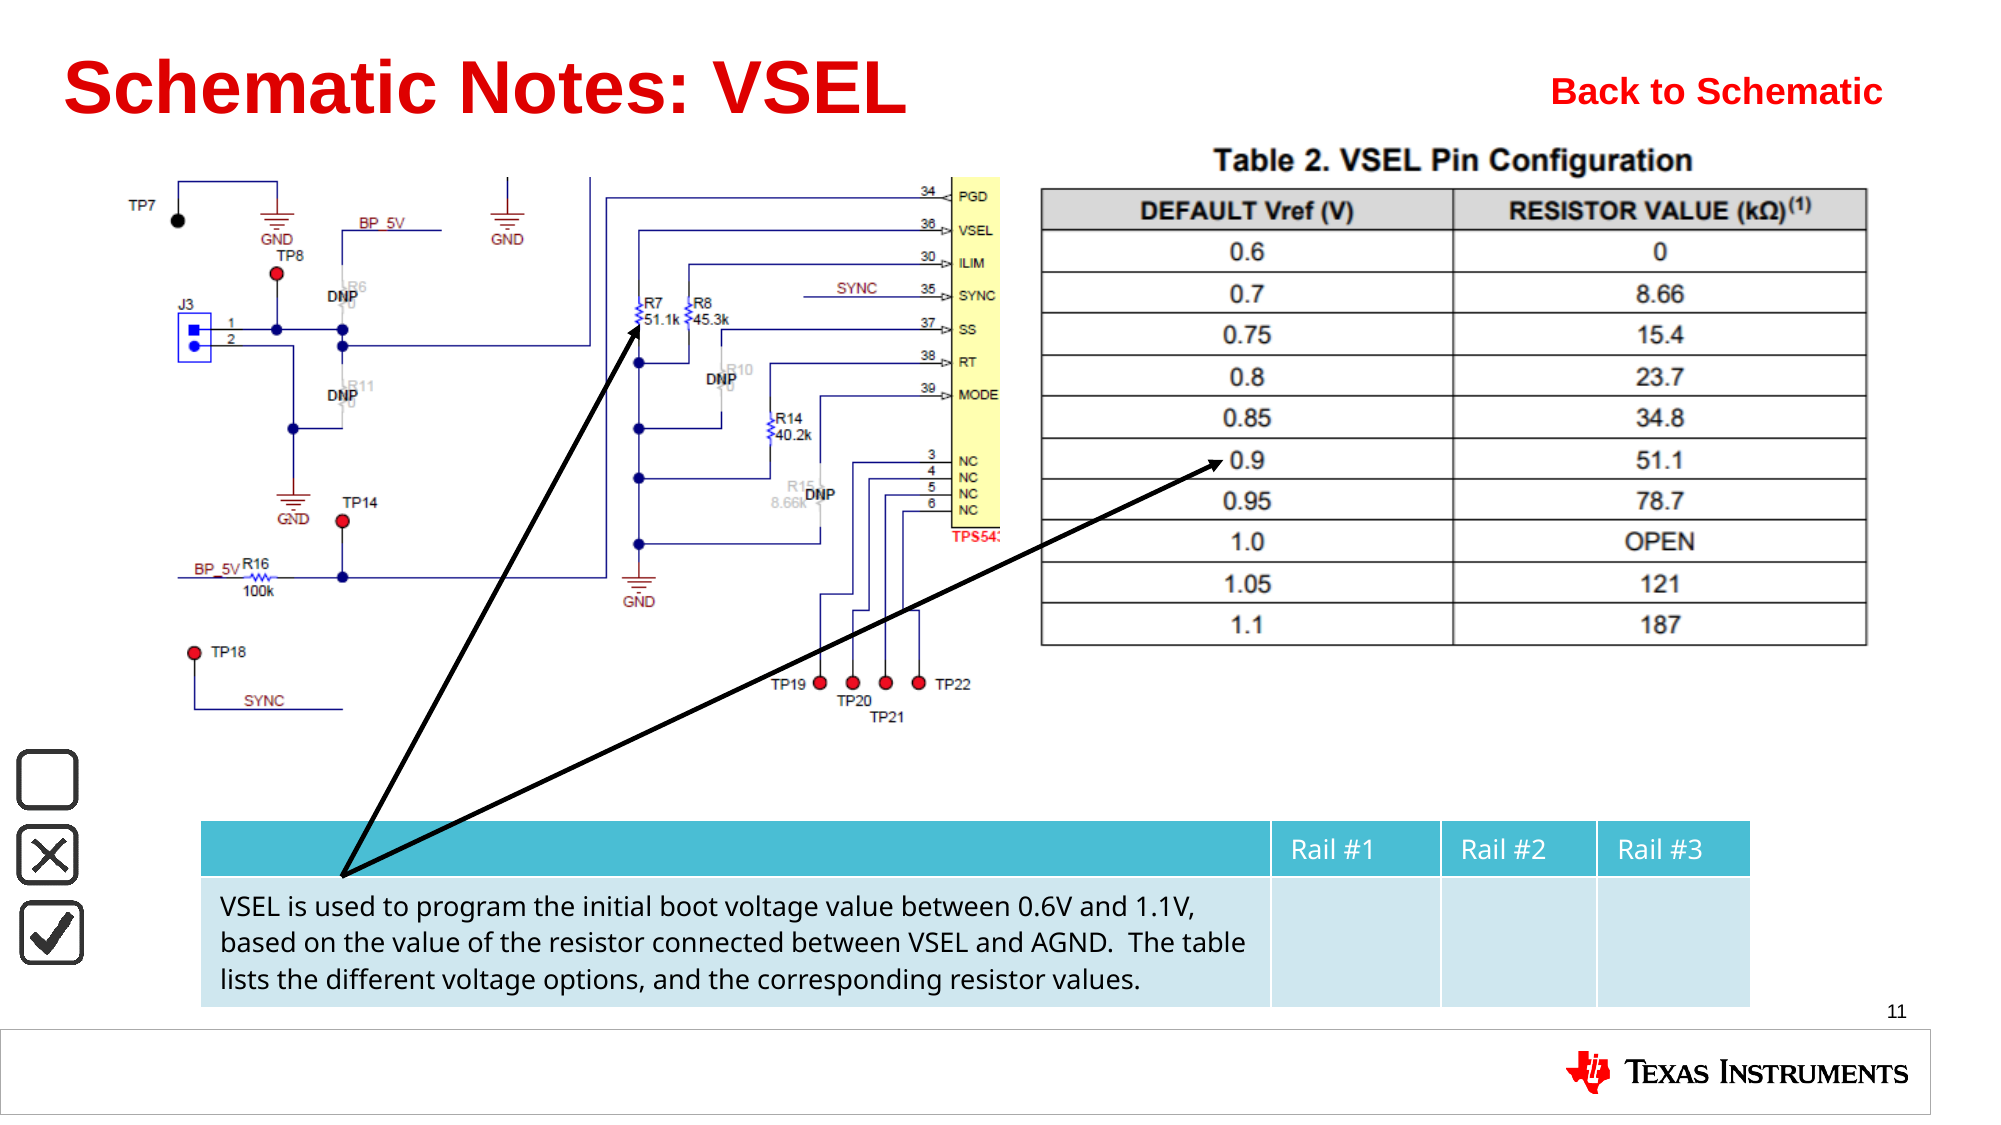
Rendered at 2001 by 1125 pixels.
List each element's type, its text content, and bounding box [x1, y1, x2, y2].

text_box Back to Schematic [1535, 59, 1899, 120]
picture [15, 746, 82, 812]
slide_number 11 [1452, 992, 1920, 1027]
picture [11, 895, 95, 973]
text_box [341, 459, 1224, 877]
picture [1566, 1051, 1908, 1094]
table_cell [1442, 878, 1596, 1007]
table_cell [1598, 878, 1750, 1007]
title Schematic Notes: VSEL [50, 23, 1901, 157]
table_header [1227, 821, 1270, 876]
table_header Rail #3 [1598, 821, 1750, 876]
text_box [341, 323, 641, 459]
table_cell VSEL is used to program the initial boot voltage value between 0.6V and 1.1V, based on the value of the resistor connected between VSEL and AGND. The table lists the different voltage options, and the corresponding resistor values. [201, 878, 1270, 1007]
table_header Rail #1 [1272, 821, 1440, 876]
table_header [201, 821, 335, 876]
table_cell [1272, 878, 1440, 1007]
table_header Rail #2 [1442, 821, 1596, 876]
picture [120, 177, 1000, 732]
picture [1027, 143, 1878, 654]
picture [15, 822, 82, 888]
